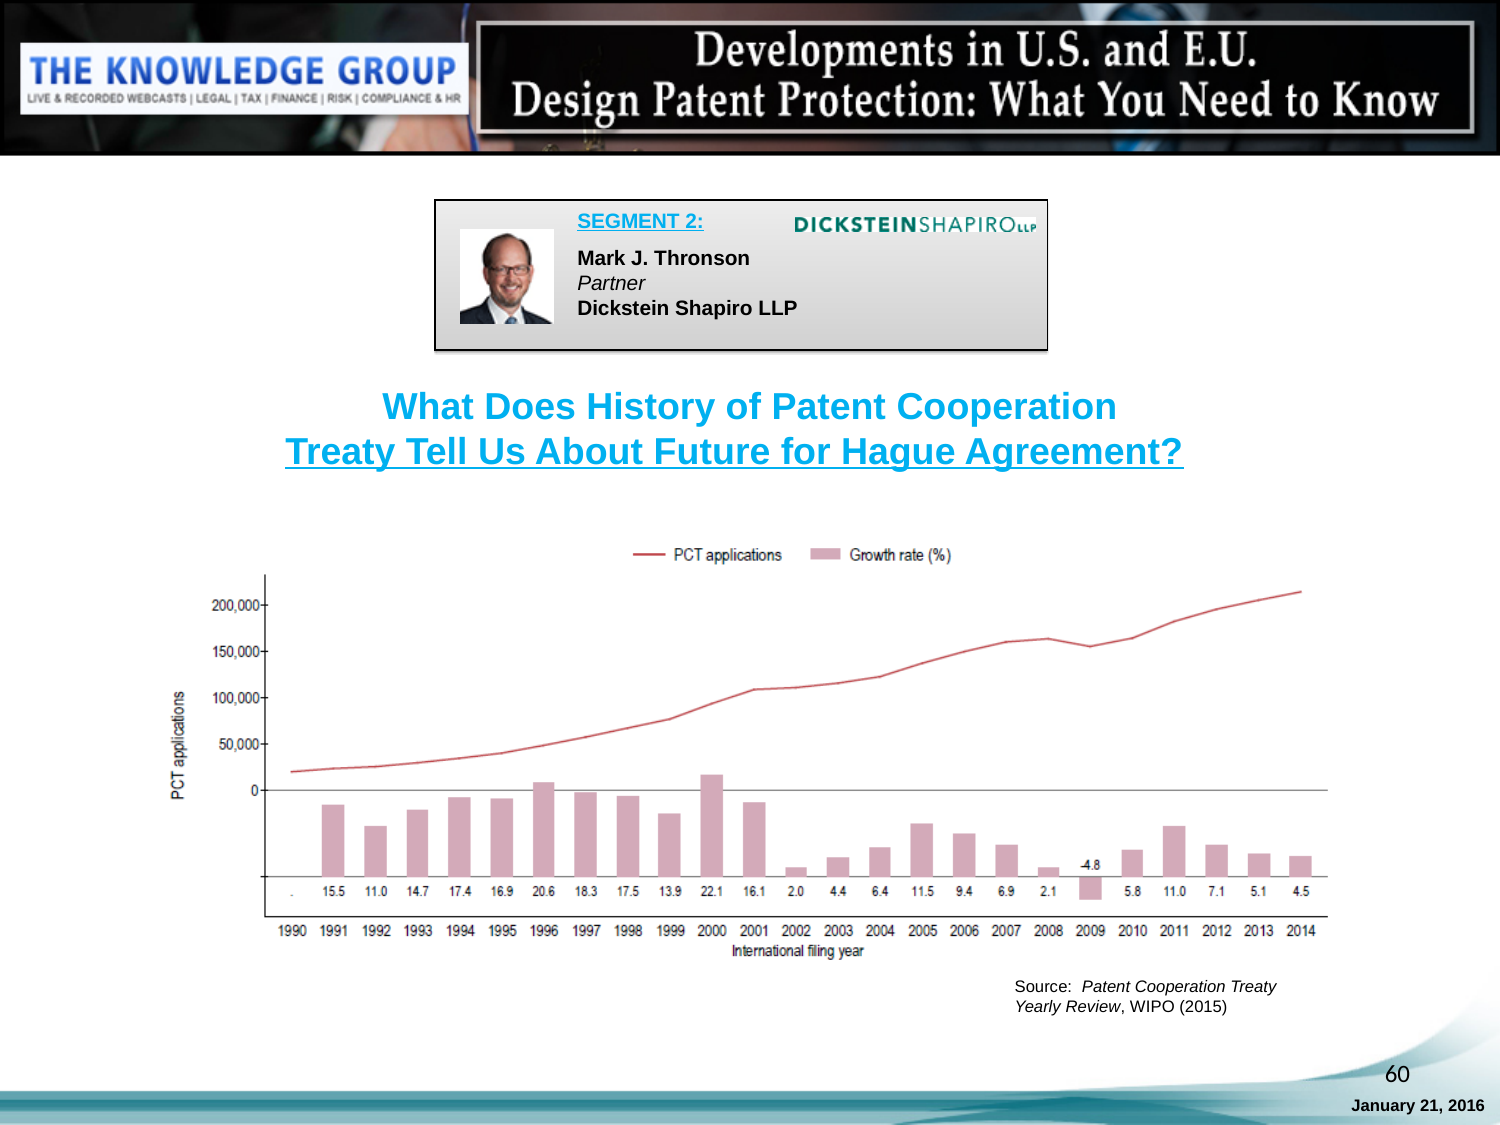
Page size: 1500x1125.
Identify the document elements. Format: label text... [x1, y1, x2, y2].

picture [0, 0, 1500, 374]
text_box Source: Patent Cooperation Treaty Yearly Review, WIPO (2015) [999, 968, 1385, 1024]
text_box 60 [1074, 1042, 1425, 1103]
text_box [435, 199, 1048, 350]
text_box What Does History of Patent Cooperation Treaty Tell Us About Future for Hague Agreement? [0, 374, 1500, 480]
picture [0, 480, 1500, 1125]
text_box January 21, 2016 [1099, 1087, 1500, 1123]
